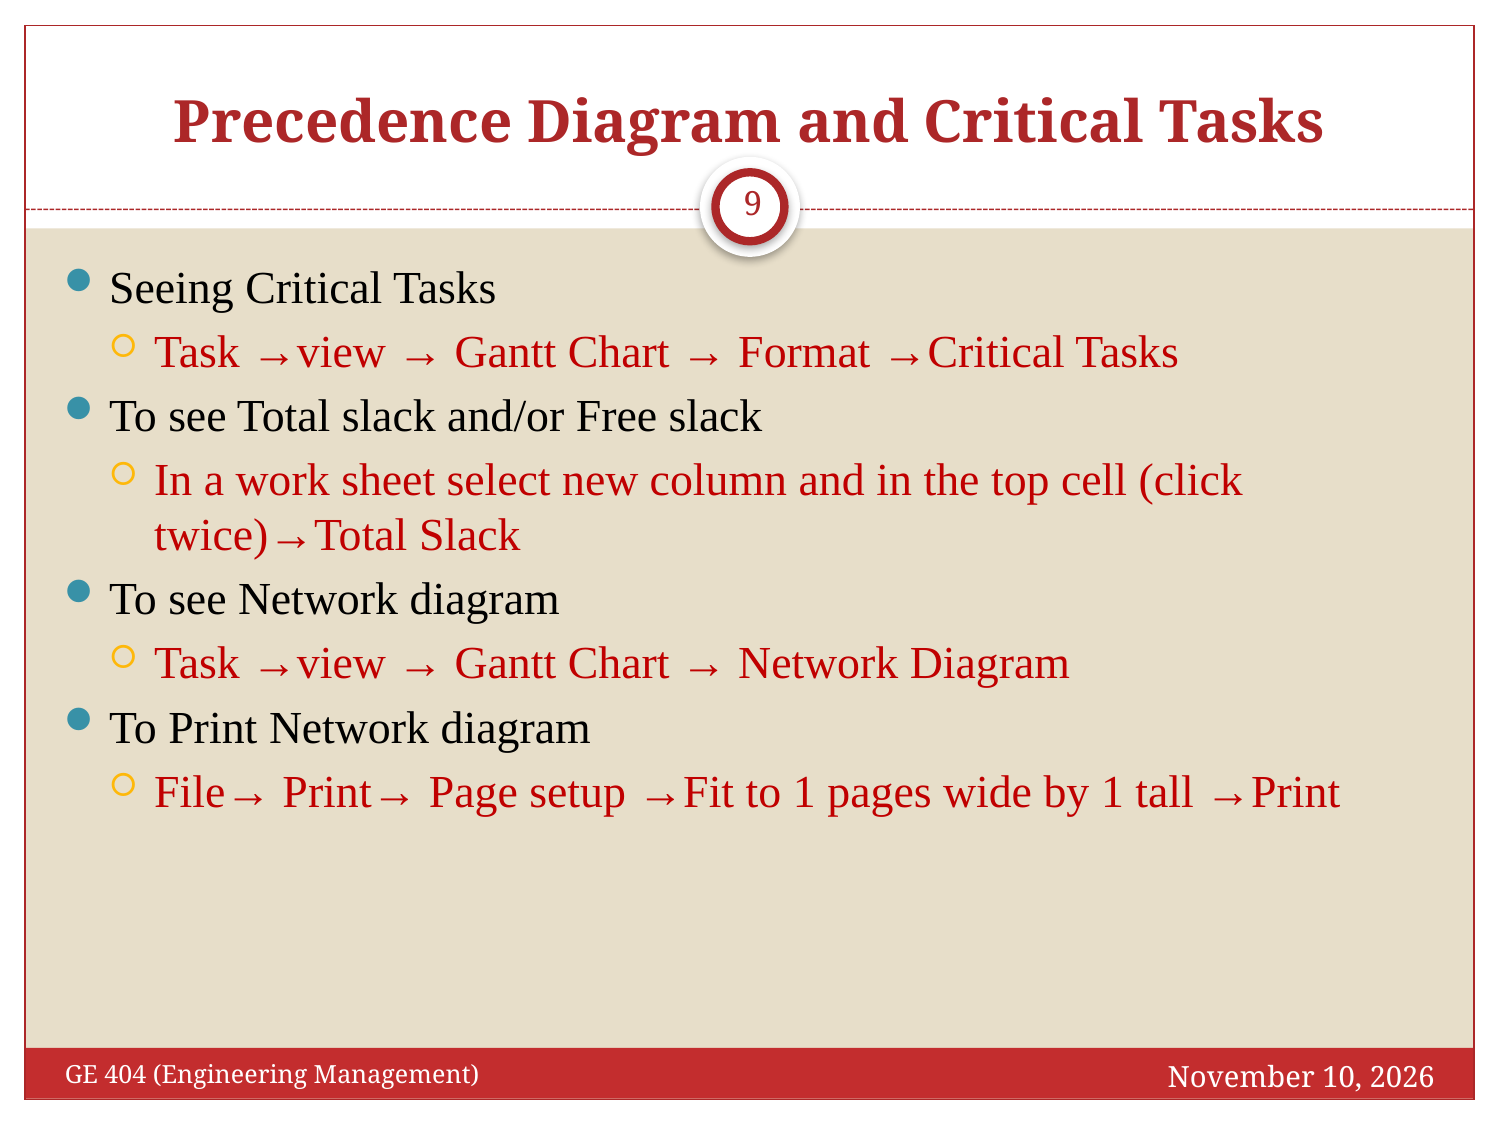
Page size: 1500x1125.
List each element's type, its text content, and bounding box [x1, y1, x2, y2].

title Precedence Diagram and Critical Tasks [49, 37, 1450, 162]
footer GE 404 (Engineering Management) [50, 1051, 638, 1112]
slide_number 9 [715, 168, 791, 241]
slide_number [950, 1050, 1450, 1111]
list Seeing Critical Tasks Task →view → Gantt Chart → Format →Critical Tasks To see Total slack and/or Free slack In a work sheet select new column and in the top cell (click twice)→Total Slack To see Network diagram Task →view → Gantt Chart → Network Diagram To Print Network diagram File→ Print→ Page setup →Fit to 1 pages wide by 1 tall →Print [49, 250, 1445, 1001]
